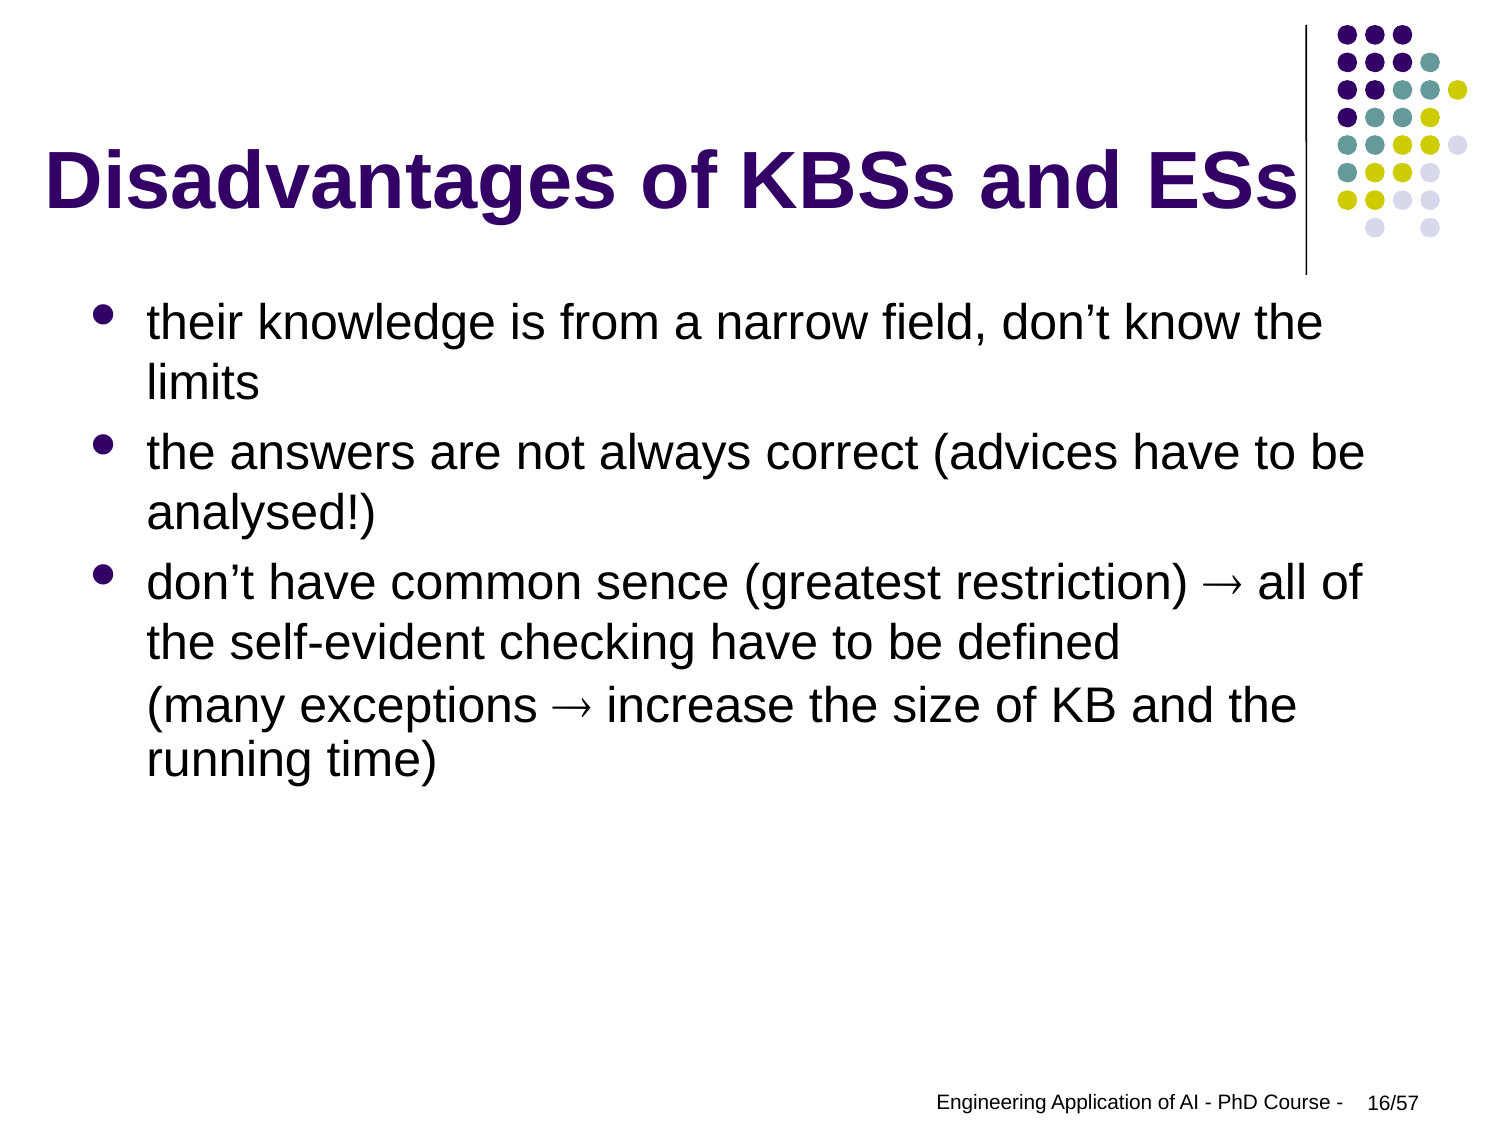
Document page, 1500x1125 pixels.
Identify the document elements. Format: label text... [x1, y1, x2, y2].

title Disadvantages of KBSs and ESs [29, 19, 1330, 233]
slide_number 16/57 [1352, 1082, 1448, 1125]
footer Engineering Application of AI - PhD Course - [855, 1080, 1365, 1125]
list their knowledge is from a narrow field, don’t know the limits the answers are not always correct (advices have to be analysed!) don’t have common sence (greatest restriction)  all of the self-evident checking have to be defined (many exceptions  increase the size of KB and the running time) [74, 281, 1426, 1006]
